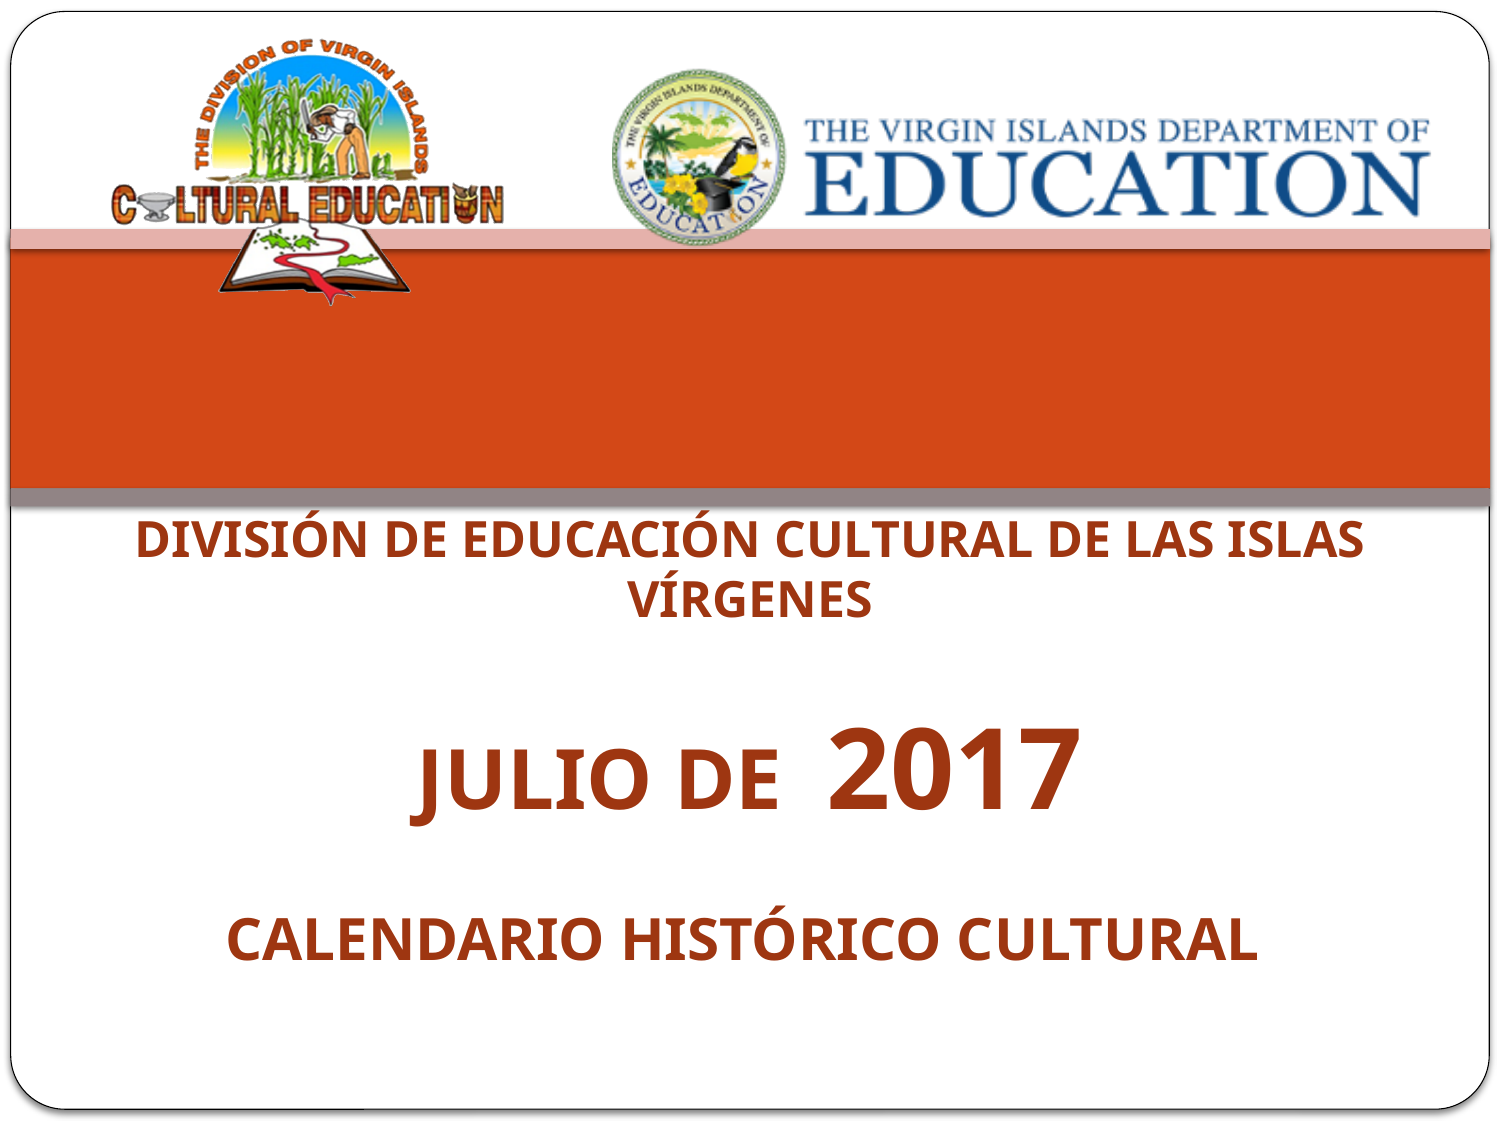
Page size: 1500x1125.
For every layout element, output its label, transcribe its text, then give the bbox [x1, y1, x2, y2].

text_box DIVISIÓN DE EDUCACIÓN CULTURAL DE LAS ISLAS VÍRGENES JULIO DE 2017 CALENDARIO HISTÓRICO CULTURAL [99, 500, 1400, 980]
picture [612, 62, 1500, 263]
picture [49, 0, 573, 539]
